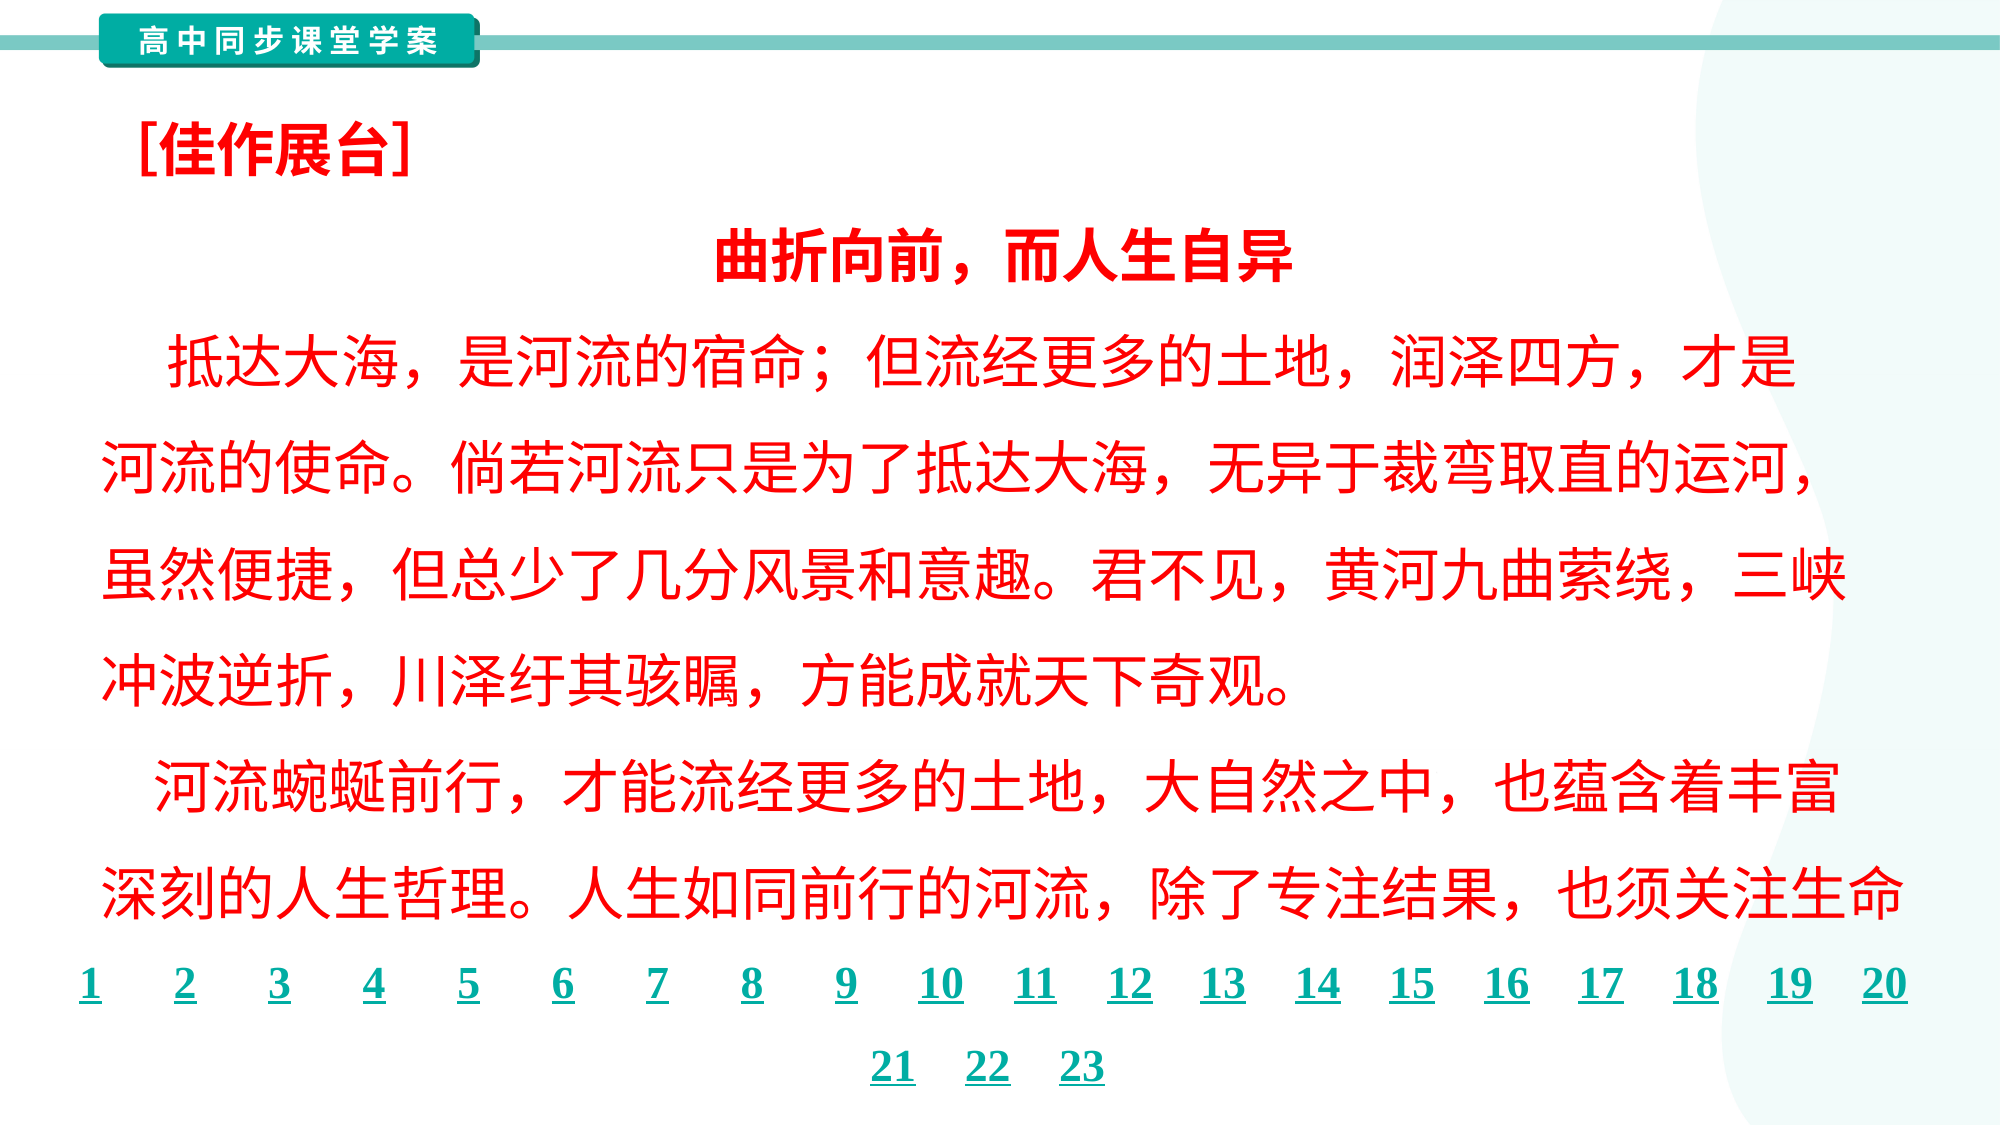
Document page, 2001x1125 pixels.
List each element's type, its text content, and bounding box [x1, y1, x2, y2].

text_box ［佳作展台］ 曲折向前，而人生自异 抵达大海，是河流的宿命；但流经更多的土地，润泽四方，才是 河流的使命。倘若河流只是为了抵达大海，无异于裁弯取直的运河， 虽然便捷，但总少了几分风景和意趣。君不见，黄河九曲萦绕，三峡 冲波逆折，川泽纡其骇瞩，方能成就天下奇观。 河流蜿蜒前行，才能流经更多的土地，大自然之中，也蕴含着丰富 深刻的人生哲理。人生如同前行的河流，除了专注结果，也须关注生命 [100, 76, 1899, 927]
picture [0, 0, 2000, 1125]
